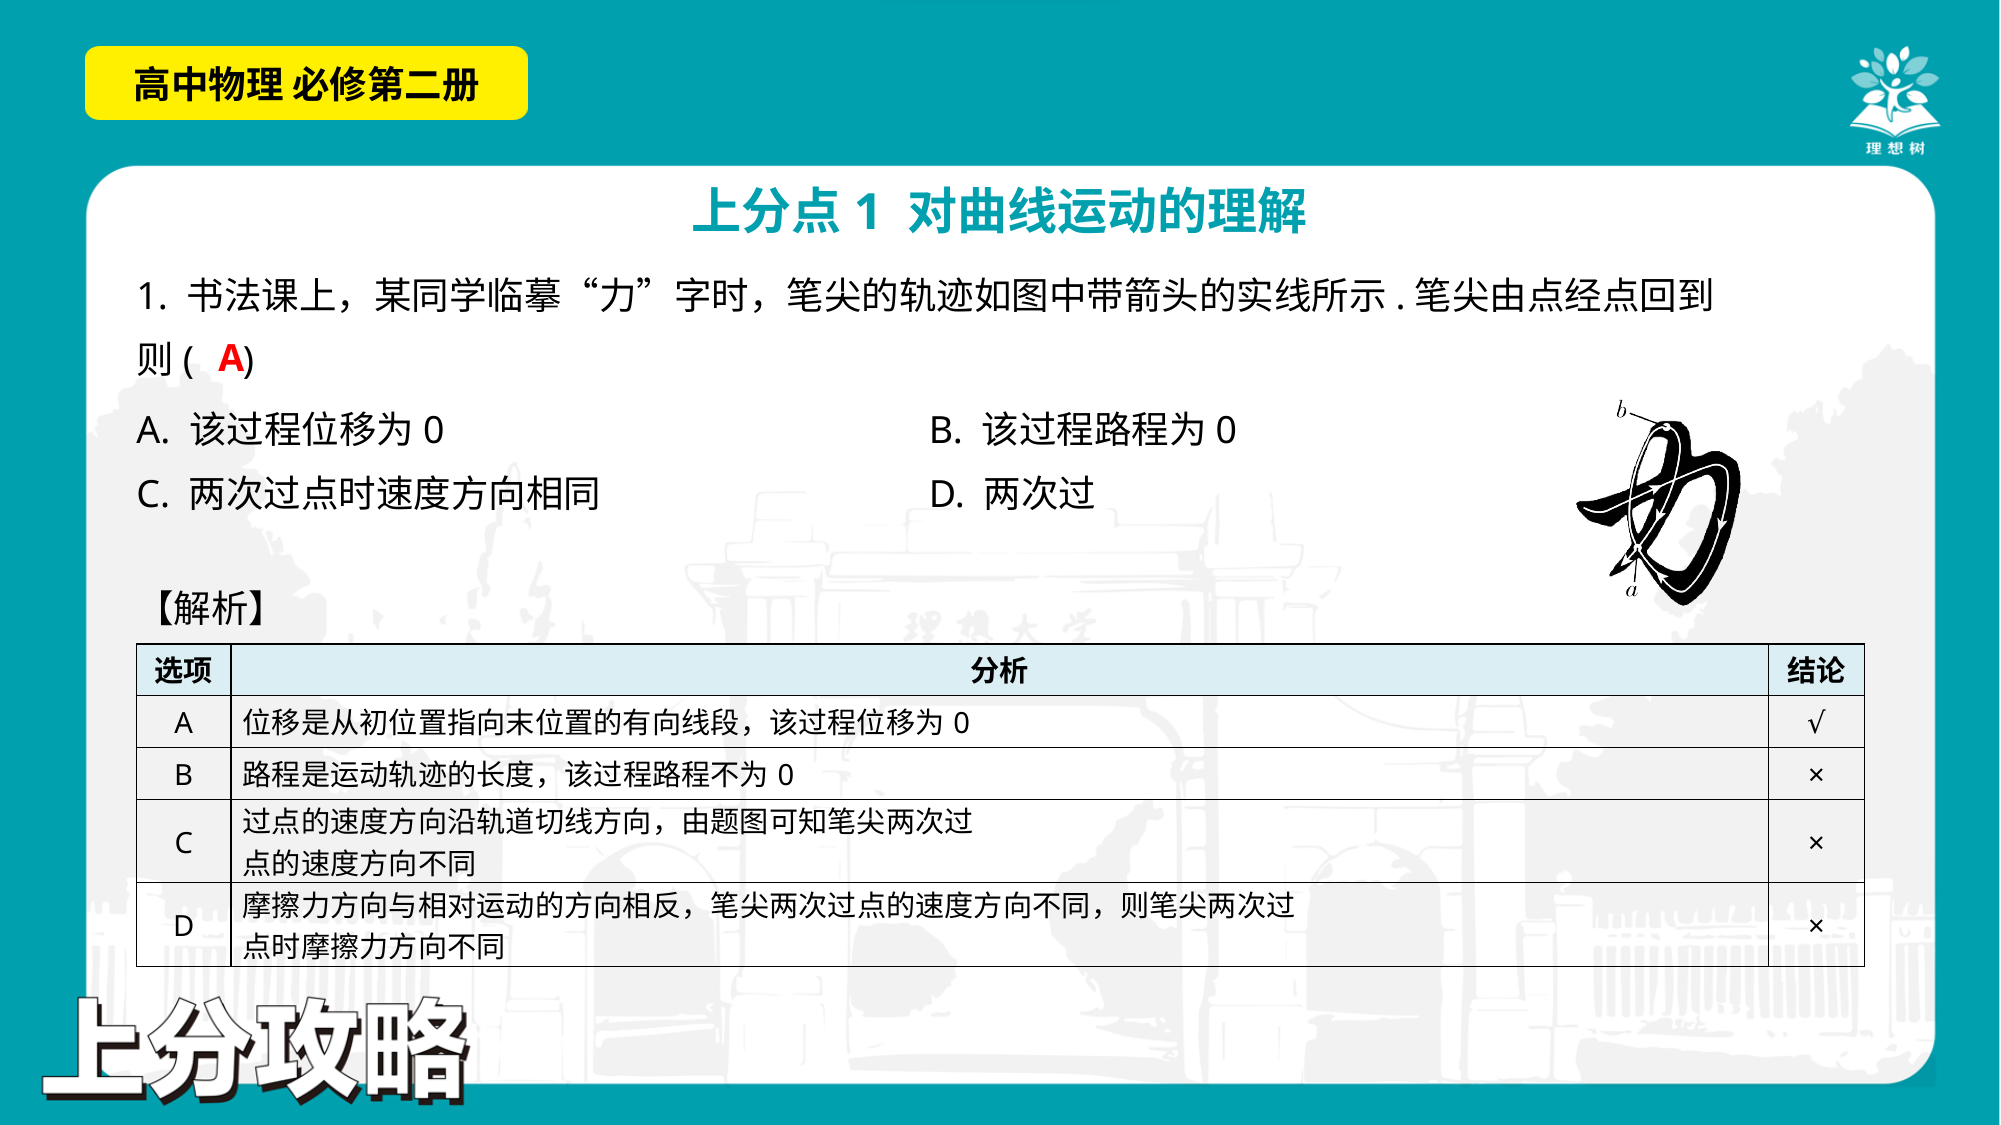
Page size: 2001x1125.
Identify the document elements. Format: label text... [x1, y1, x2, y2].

text_box 【解析】 [136, 563, 1865, 623]
text_box A [204, 314, 259, 373]
picture [0, 0, 2000, 1125]
